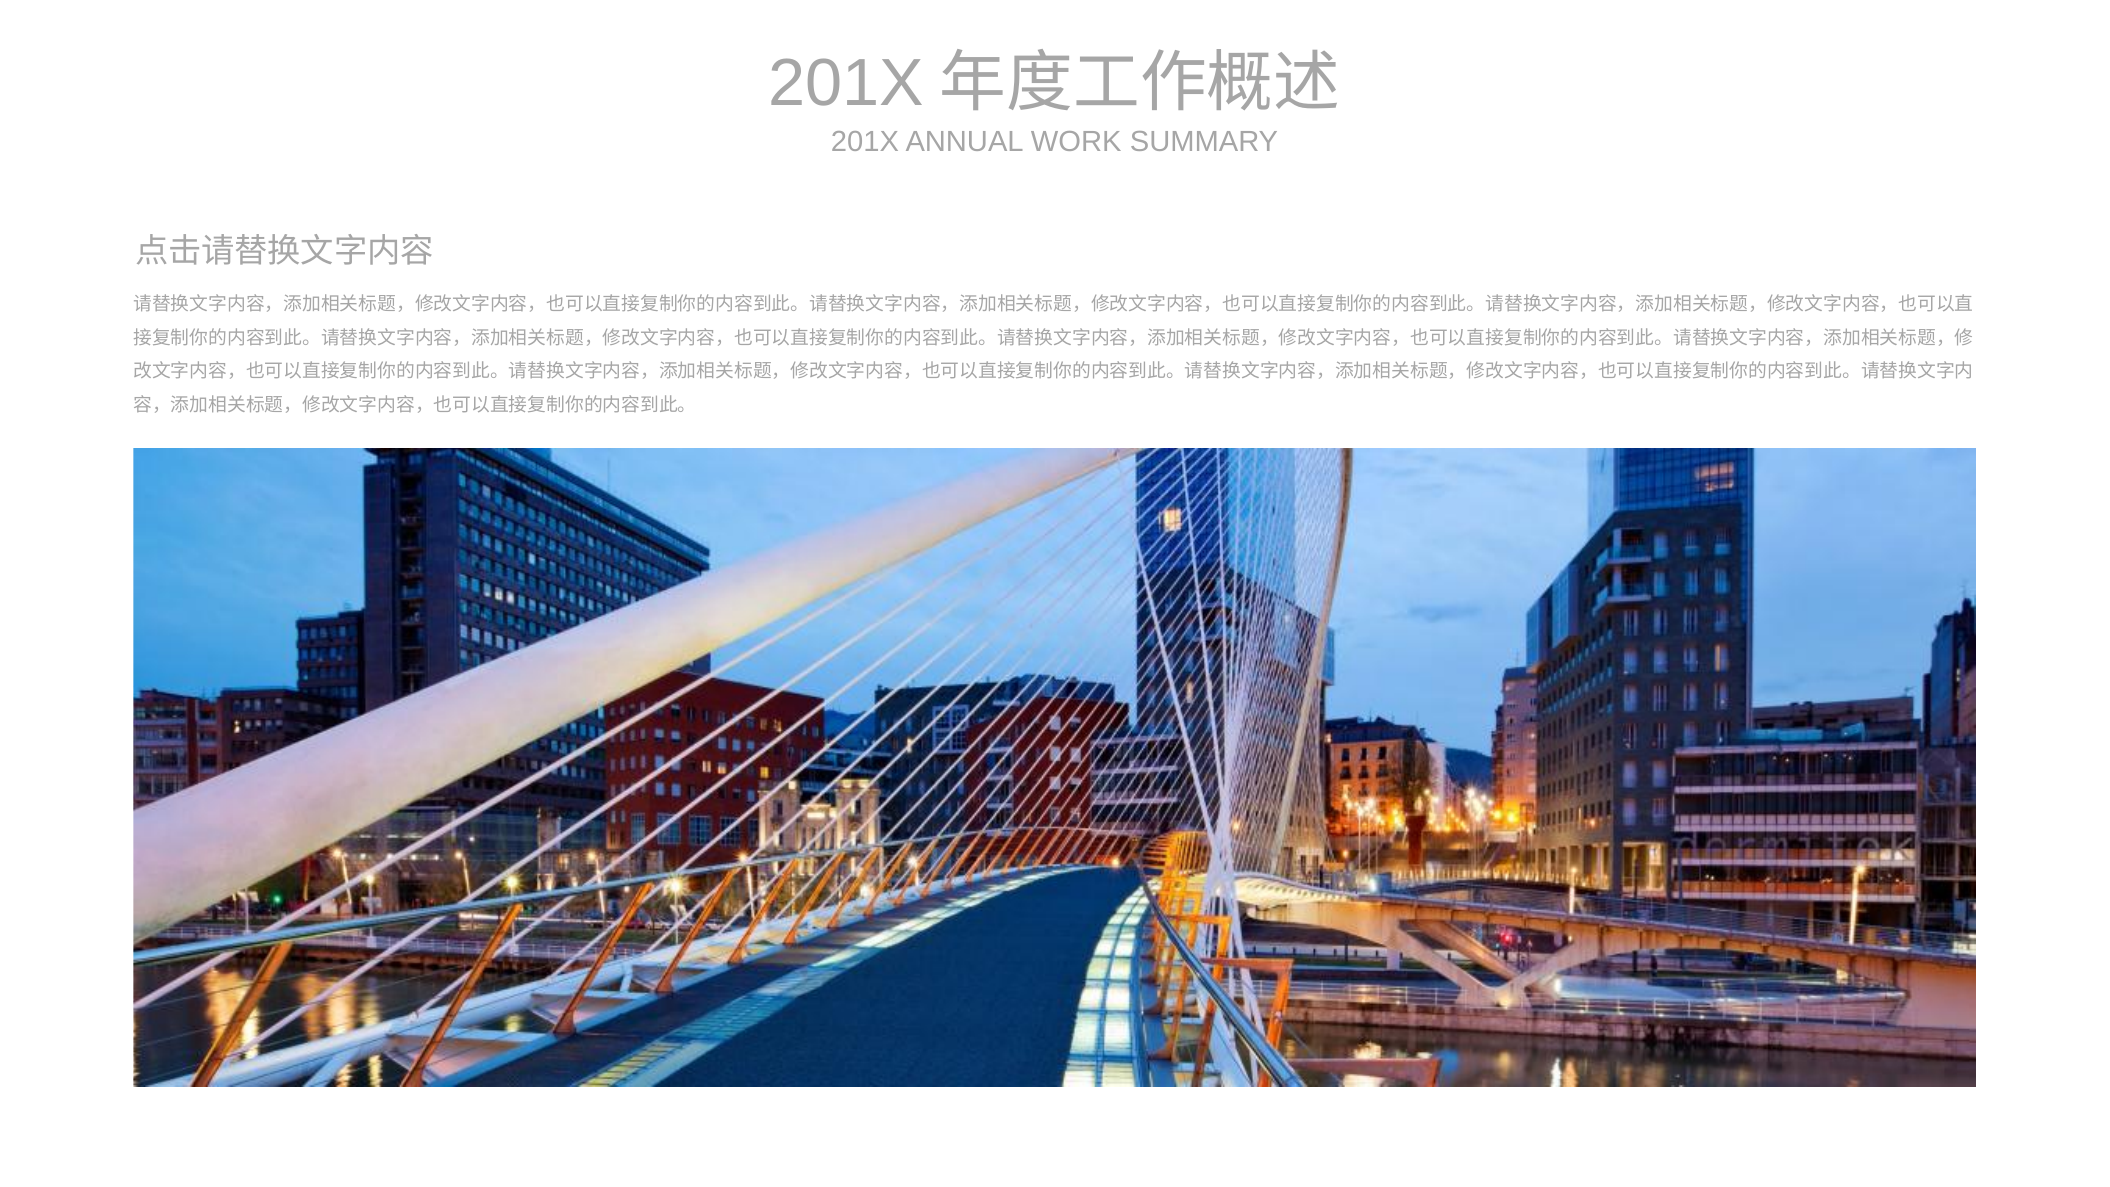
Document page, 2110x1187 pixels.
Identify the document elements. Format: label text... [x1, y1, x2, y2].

text_box 201X ANNUAL WORK SUMMARY [824, 122, 1285, 158]
text_box 201X年度工作概述 [730, 38, 1379, 119]
text_box 请替换文字内容，添加相关标题，修改文字内容，也可以直接复制你的内容到此。请替换文字内容，添加相关标题，修改文字内容，也可以直接复制你的内容到此。请替换文字内容，添加相关标题，修改文字内容，也可以直接复制你的内容到此。请替换文字内容，添加相关标题，修改文字内容，也可以直接复制你的内容到此。请替换文字内容，添加相关标题，修改文字内容，也可以直接复制你的内容到此。请替换文字内容，添加相关标题，修改文字内容，也可以直接复制你的内容到此。请替换文字内容，添加相关标题，修改文字内容，也可以直接复制你的内容到此。请替换文字内容，添加相关标题，修改文字内容，也可以直接复制你的内容到此。请替换文字内容，添加相关标题，修改文字内容，也可以直接复制你的内容到此。 [133, 280, 1976, 416]
text_box [132, 447, 1977, 1087]
text_box 点击请替换文字内容 [135, 229, 435, 270]
